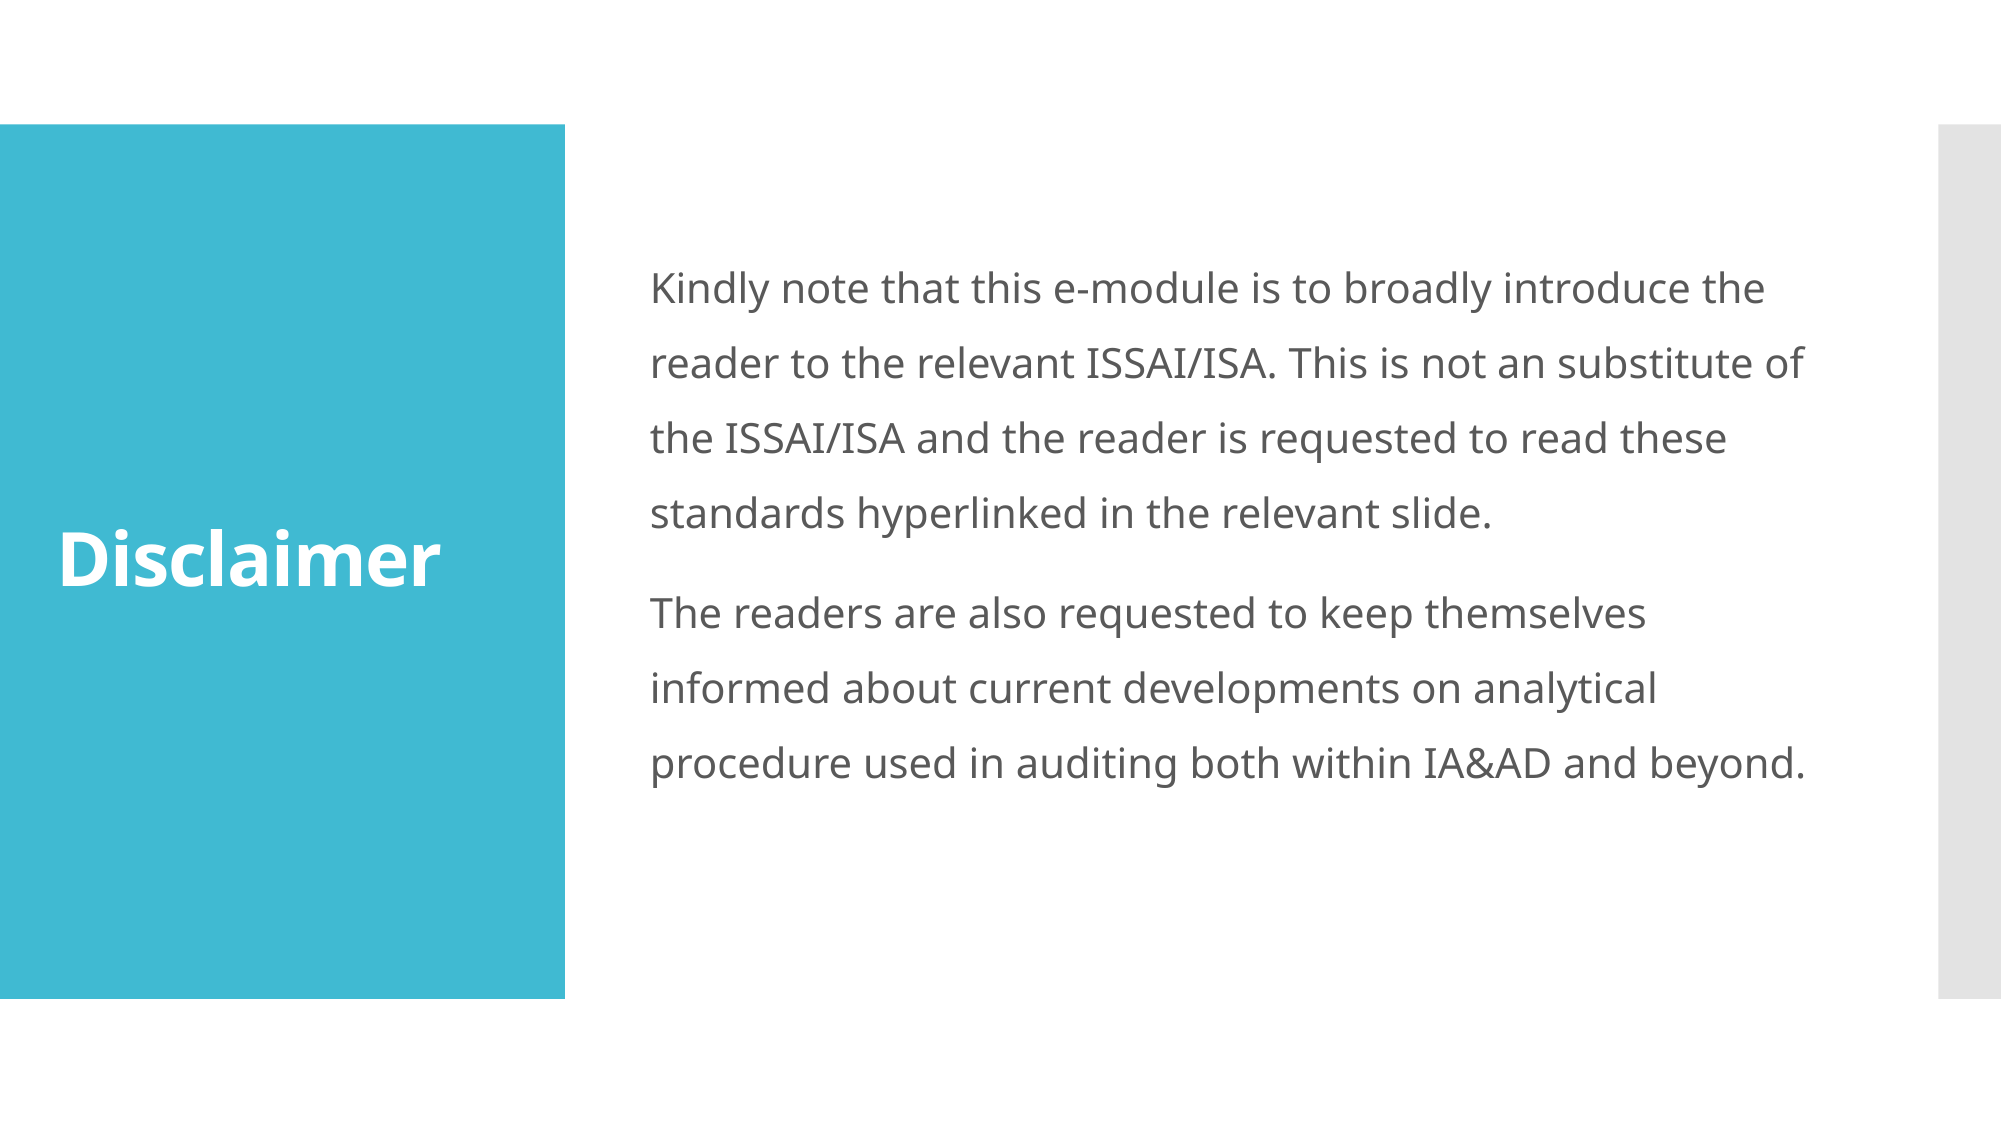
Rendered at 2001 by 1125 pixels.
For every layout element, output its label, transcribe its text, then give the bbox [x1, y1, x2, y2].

title Disclaimer [41, 184, 525, 940]
list Kindly note that this e-module is to broadly introduce the reader to the relevant ISSAI/ISA. This is not an substitute of the ISSAI/ISA and the reader is requested to read these standards hyperlinked in the relevant slide. The readers are also requested to keep themselves informed about current developments on analytical procedure used in auditing both within IA&AD and beyond. [634, 141, 1835, 982]
